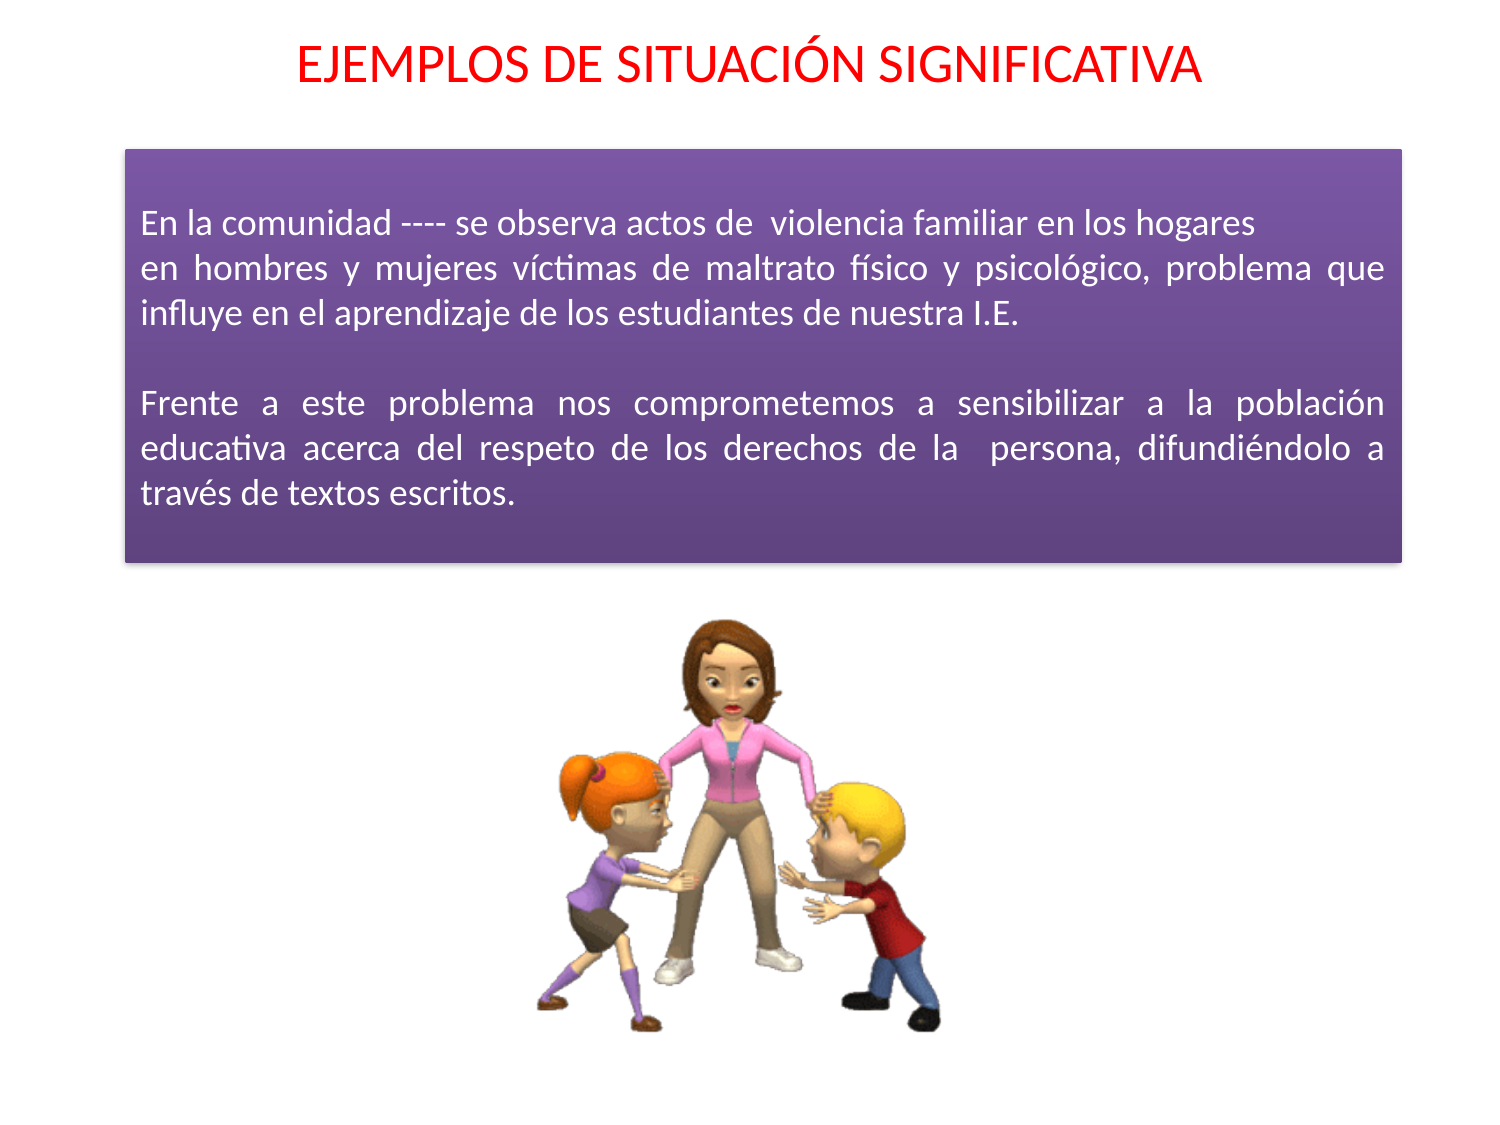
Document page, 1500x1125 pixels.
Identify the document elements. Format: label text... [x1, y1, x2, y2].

picture [513, 609, 953, 1049]
text_box En la comunidad ---- se observa actos de violencia familiar en los hogares en hombres y mujeres víctimas de maltrato físico y psicológico, problema que influye en el aprendizaje de los estudiantes de nuestra I.E. Frente a este problema nos comprometemos a sensibilizar a la población educativa acerca del respeto de los derechos de la persona, difundiéndolo a través de textos escritos. [125, 149, 1402, 563]
title EJEMPLOS DE SITUACIÓN SIGNIFICATIVA [75, 19, 1425, 102]
